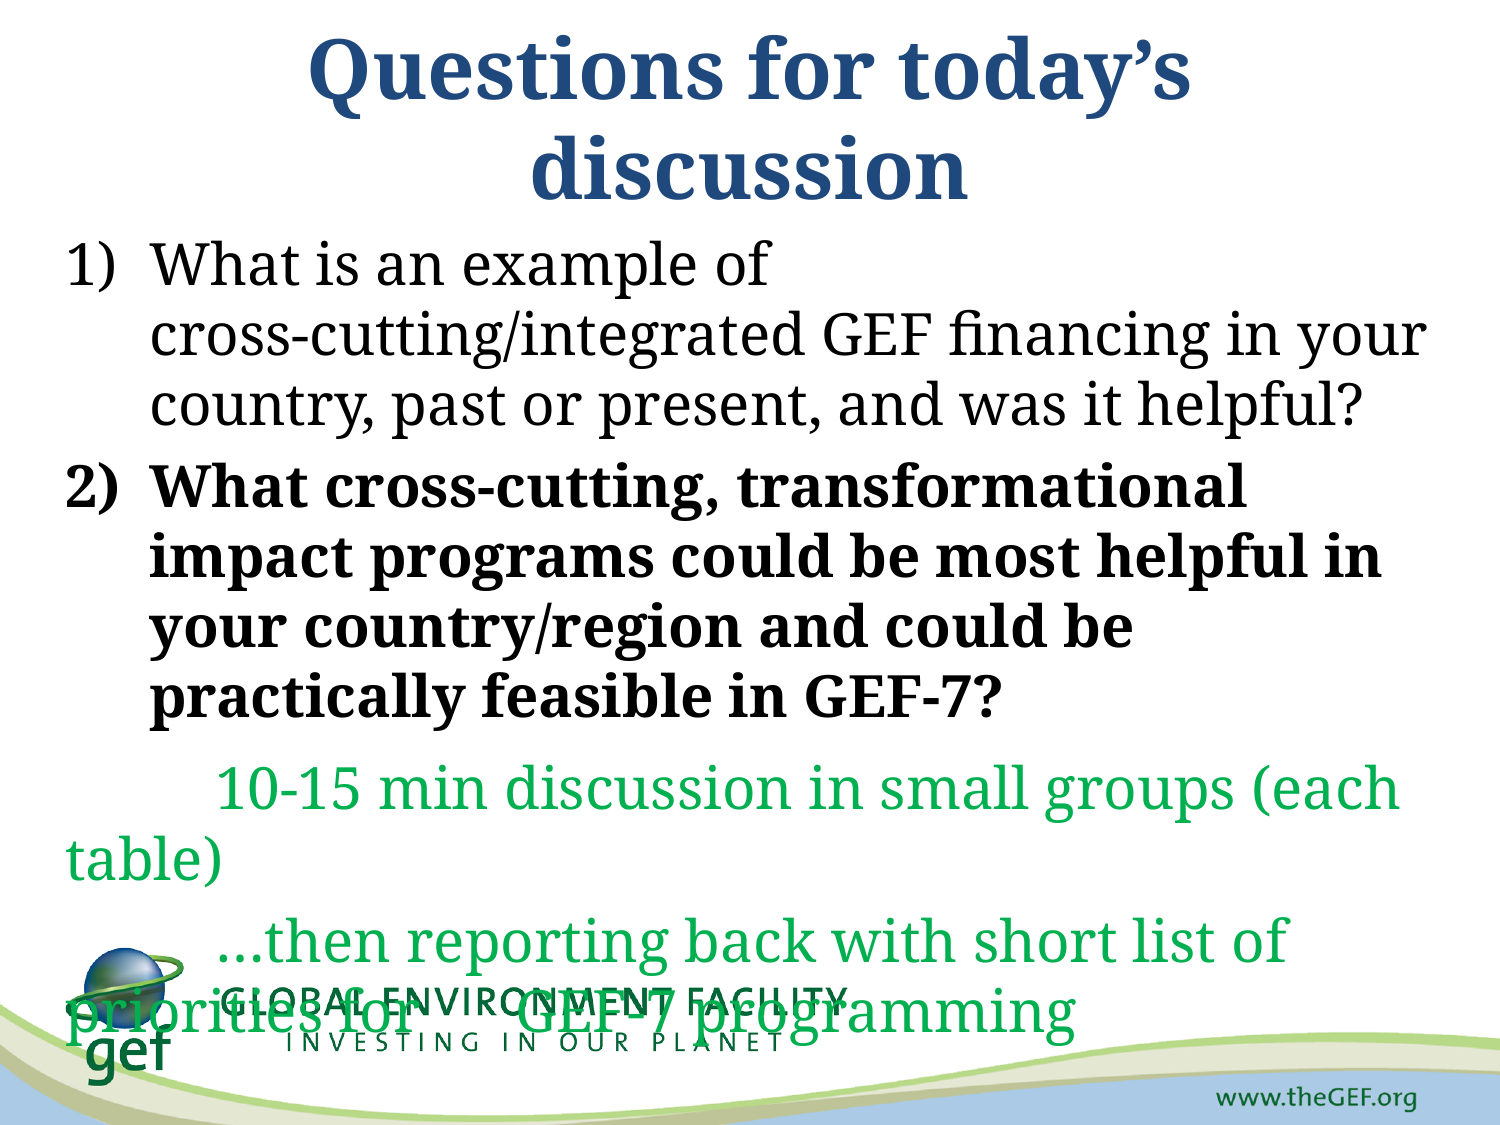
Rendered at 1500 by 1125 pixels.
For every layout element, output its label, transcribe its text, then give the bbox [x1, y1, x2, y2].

title Questions for today’s discussion [74, 44, 1426, 188]
picture [0, 920, 1500, 1125]
list What is an example of cross-cutting/integrated GEF financing in your country, past or present, and was it helpful? What cross-cutting, transformational impact programs could be most helpful in your country/region and could be practically feasible in GEF-7? 10-15 min discussion in small groups (each table) …then reporting back with short list of priorities for GEF-7 programming [49, 219, 1451, 963]
